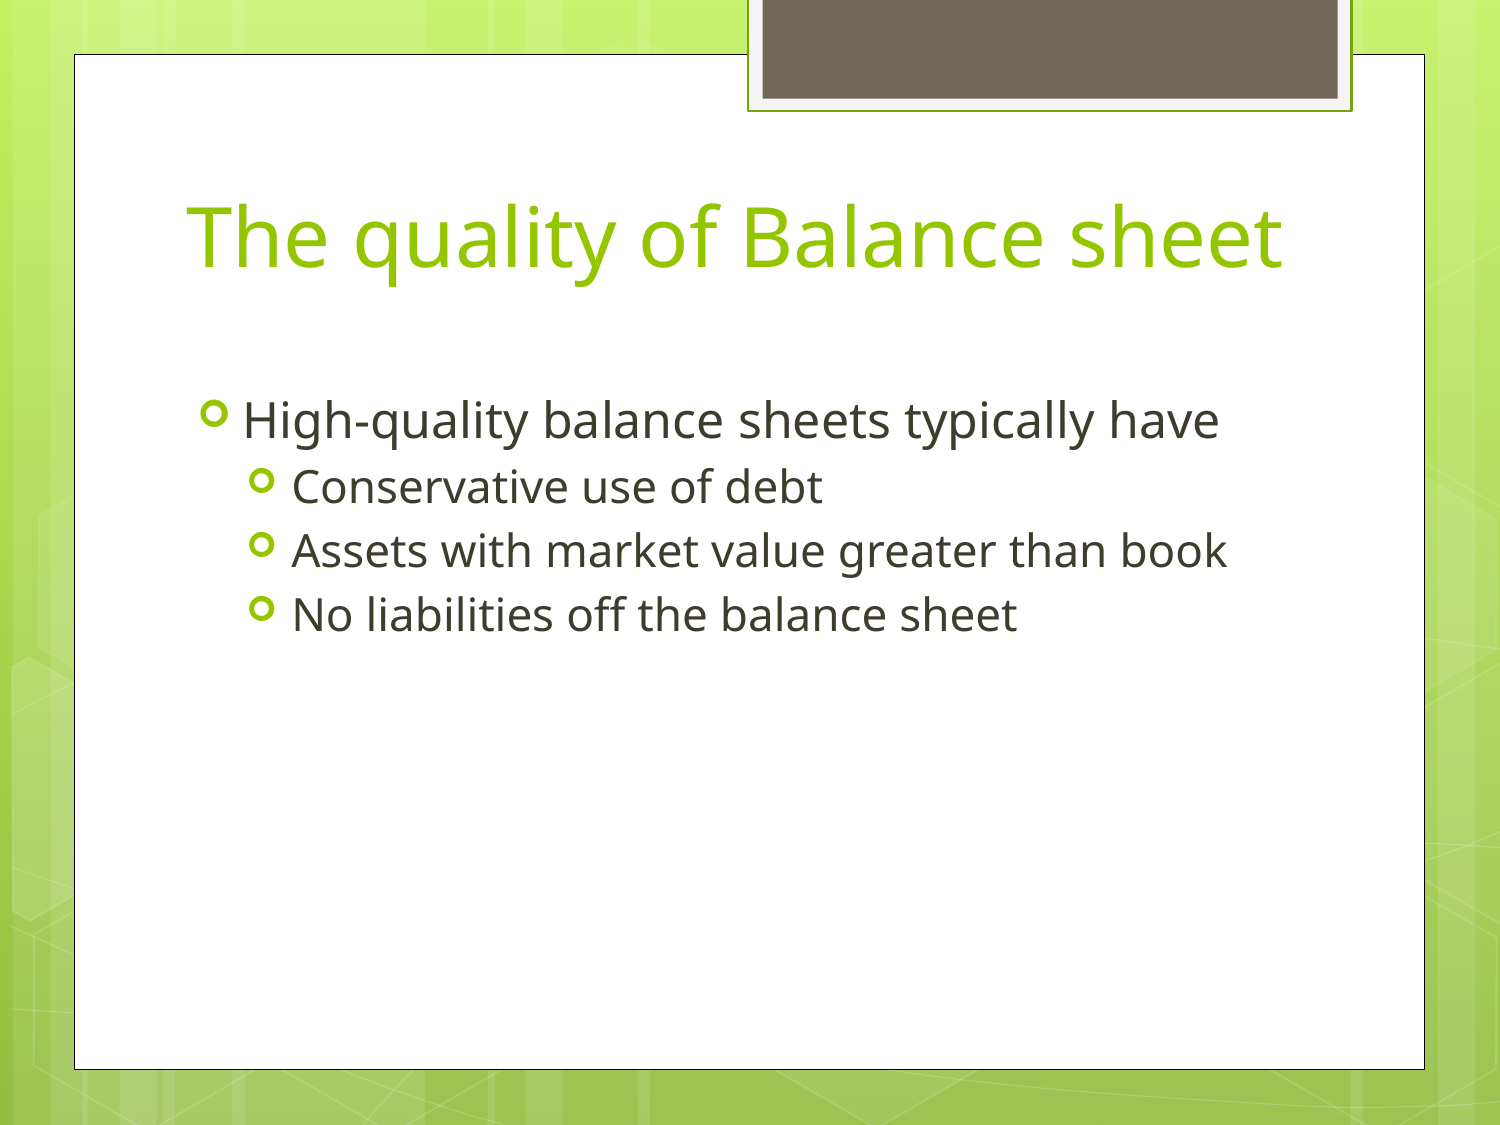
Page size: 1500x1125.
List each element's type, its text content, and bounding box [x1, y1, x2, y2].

title The quality of Balance sheet [171, 168, 1324, 292]
list High-quality balance sheets typically have Conservative use of debt Assets with market value greater than book No liabilities off the balance sheet [171, 381, 1283, 957]
